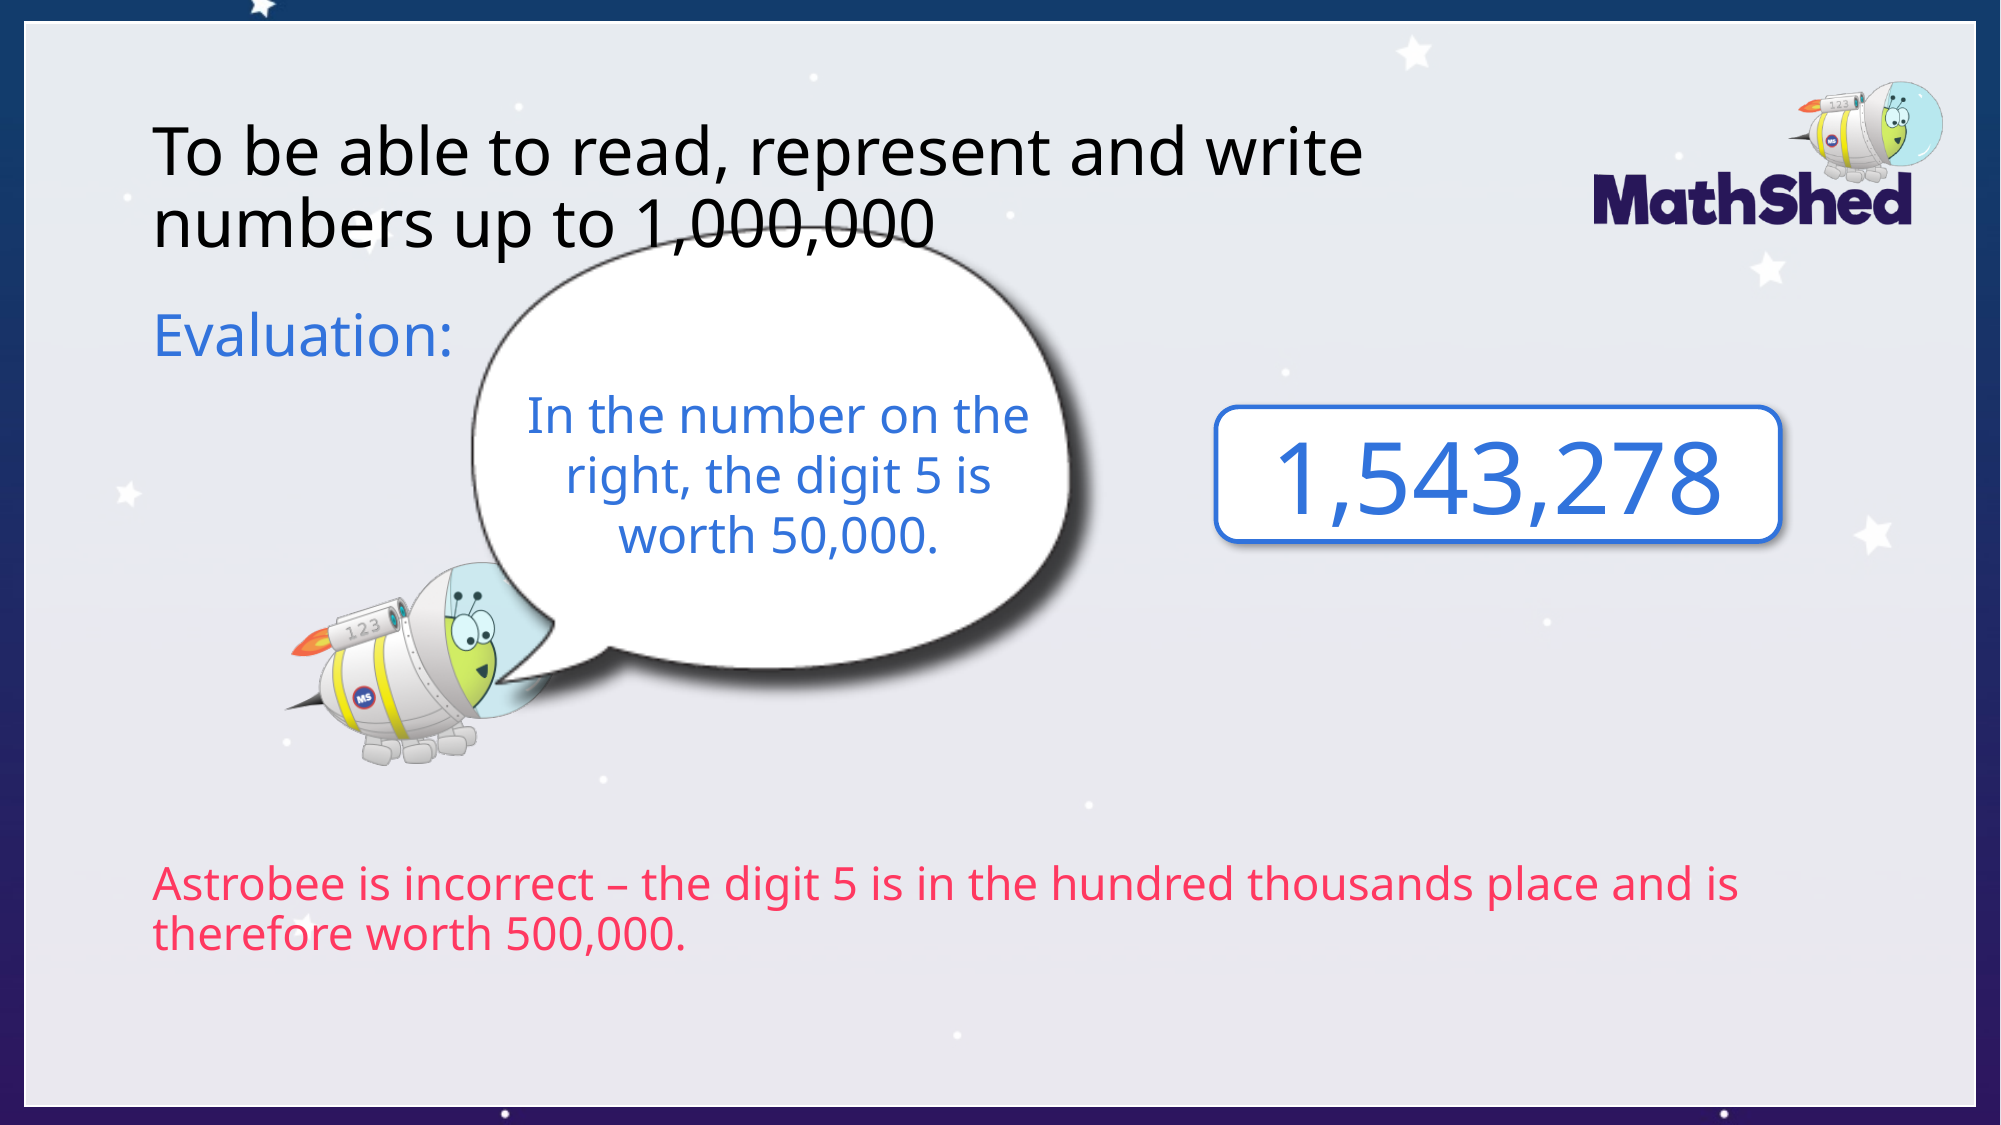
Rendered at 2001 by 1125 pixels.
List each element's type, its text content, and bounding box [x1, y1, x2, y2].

text_box To be able to read, represent and write numbers up to 1,000,000 [137, 81, 1578, 299]
list Evaluation: Astrobee is incorrect – the digit 5 is in the hundred thousands place and is therefore worth 500,000. [137, 298, 1942, 1013]
picture [0, 0, 2001, 1125]
text_box 1,543,278 [1214, 405, 1782, 543]
